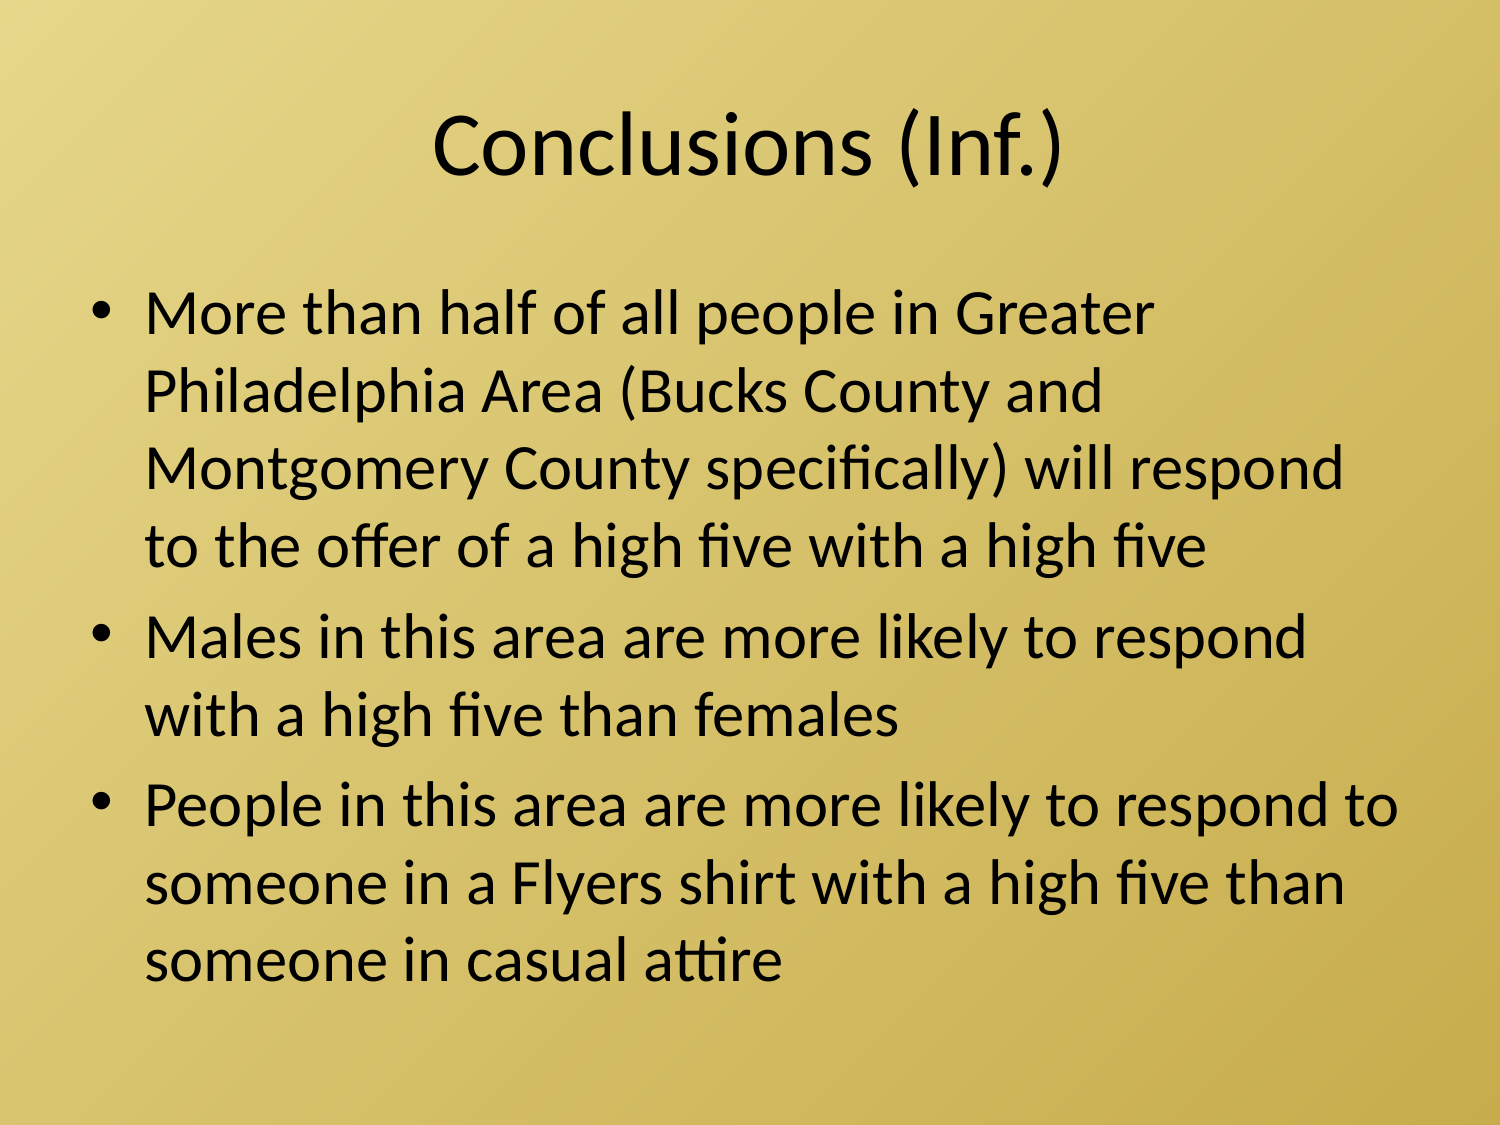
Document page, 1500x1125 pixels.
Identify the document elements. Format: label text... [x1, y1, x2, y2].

list More than half of all people in Greater Philadelphia Area (Bucks County and Montgomery County specifically) will respond to the offer of a high five with a high five Males in this area are more likely to respond with a high five than females People in this area are more likely to respond to someone in a Flyers shirt with a high five than someone in casual attire [75, 262, 1425, 1005]
title Conclusions (Inf.) [75, 45, 1425, 233]
